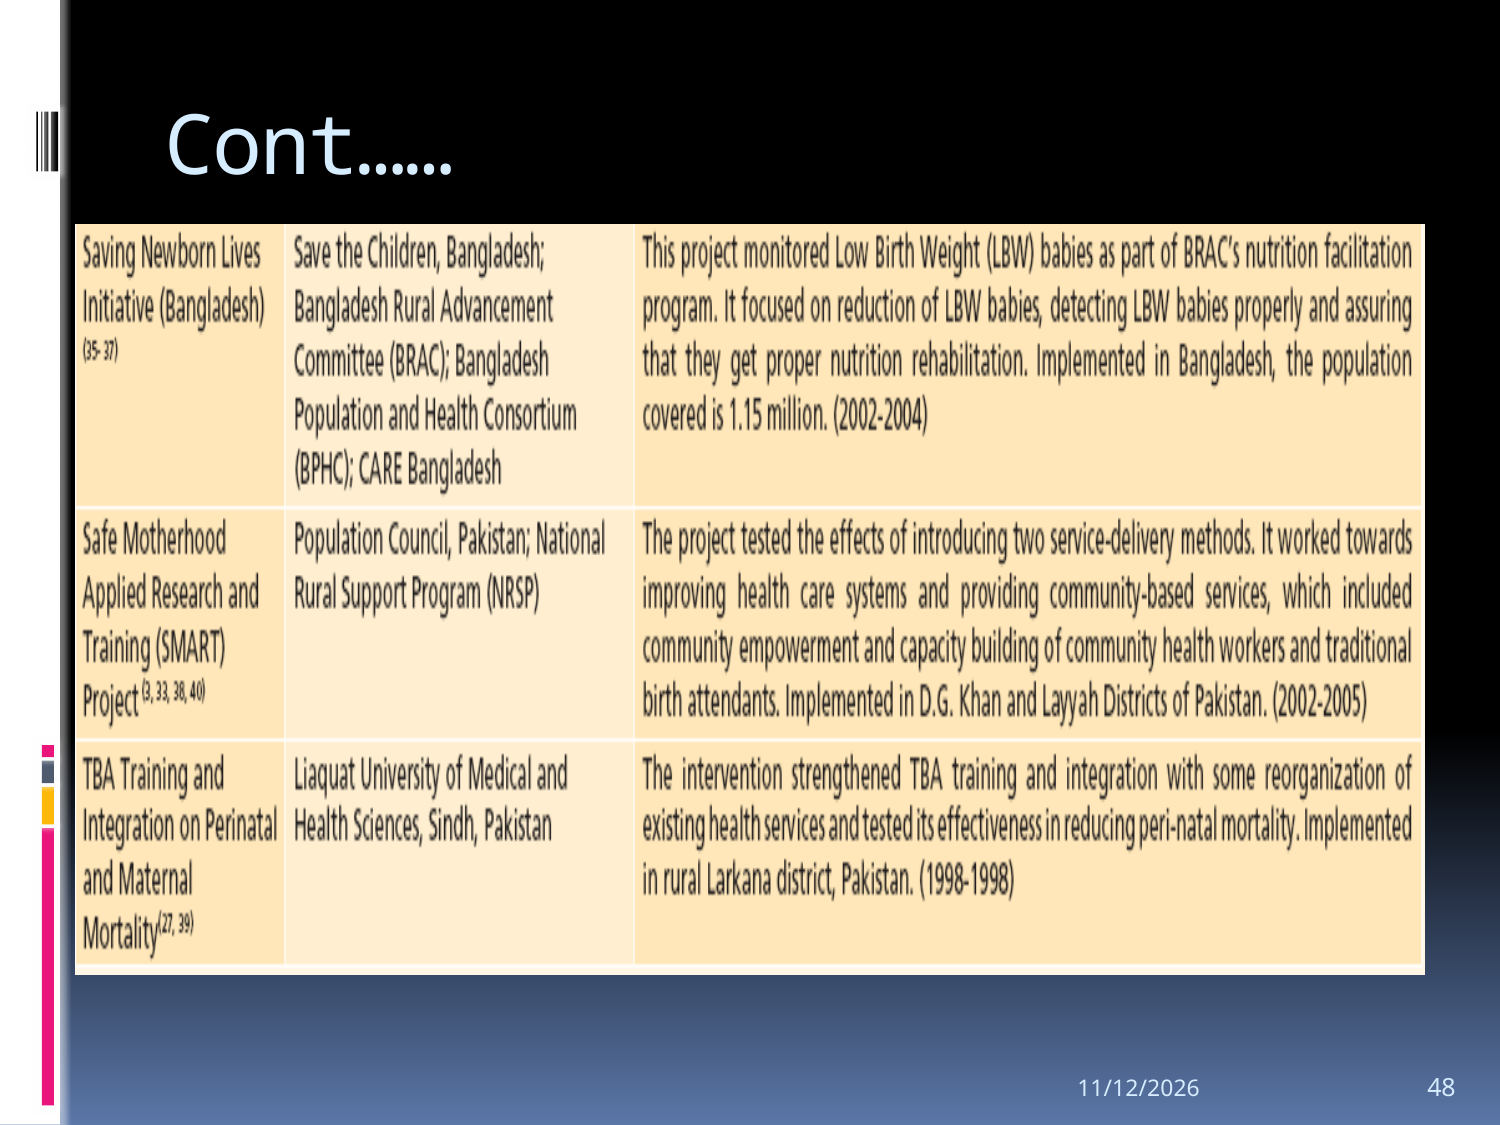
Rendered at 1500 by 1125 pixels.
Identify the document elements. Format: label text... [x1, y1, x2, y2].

title Cont…… [150, 83, 1425, 217]
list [74, 224, 1426, 976]
slide_number 48 [1412, 1052, 1488, 1113]
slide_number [1062, 1052, 1412, 1113]
